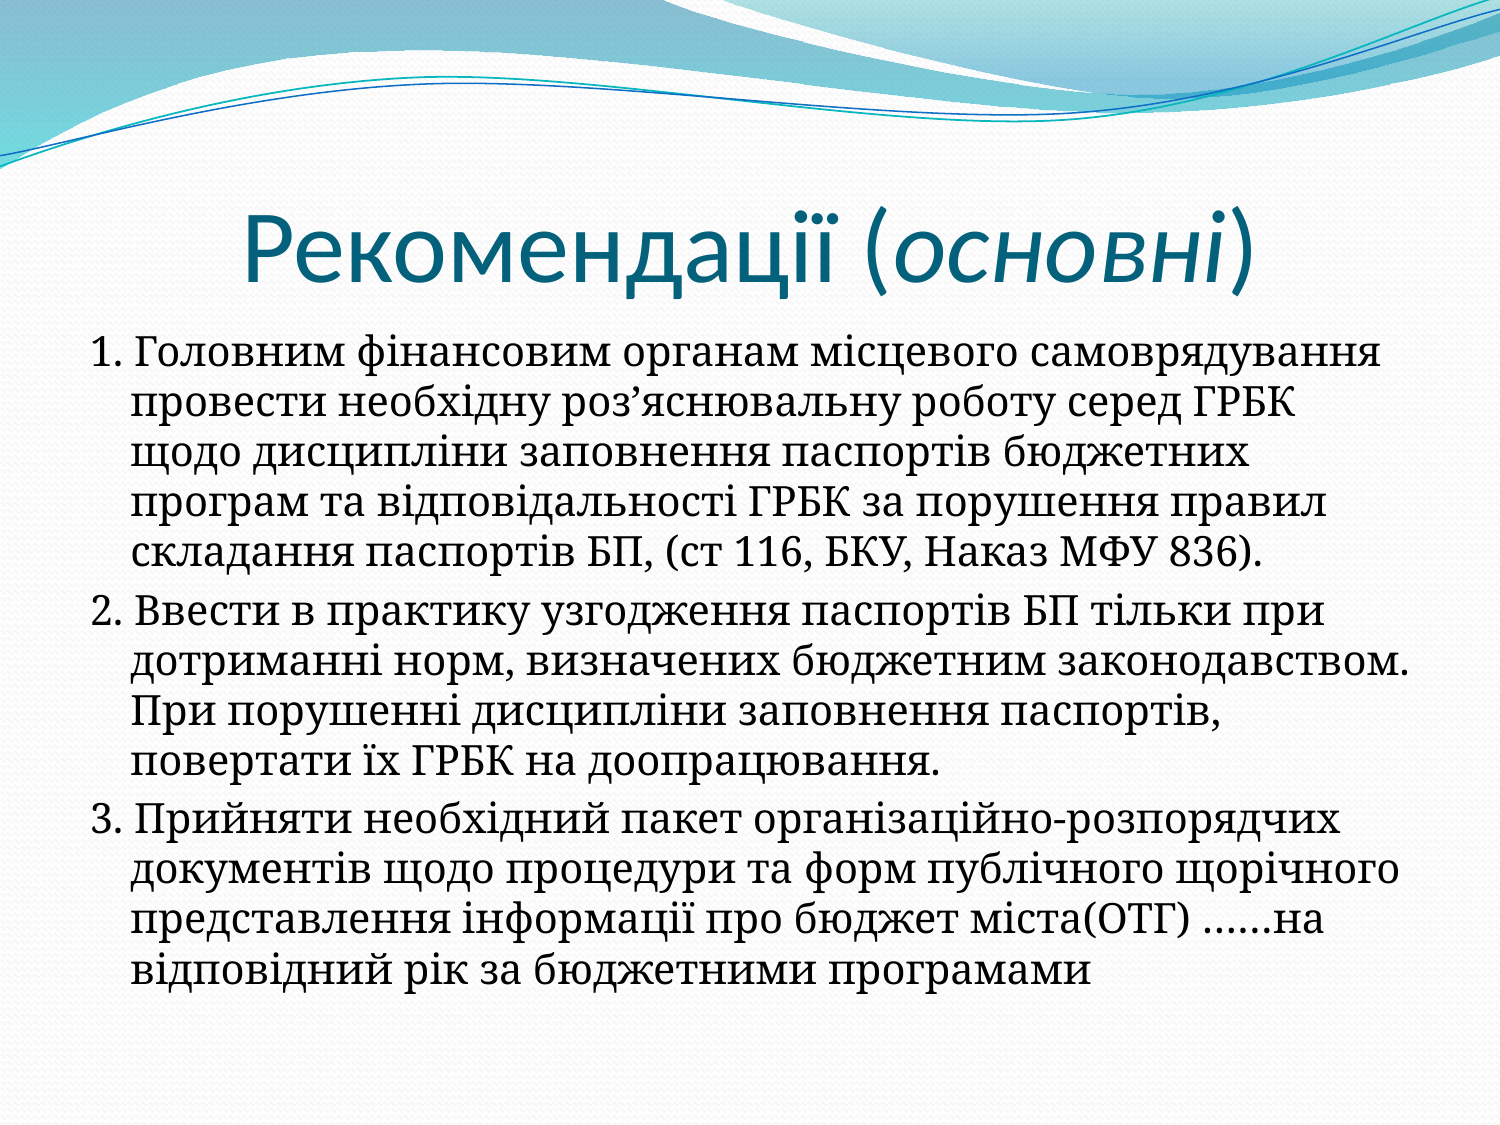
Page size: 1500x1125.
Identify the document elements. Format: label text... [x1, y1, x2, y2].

list 1. Головним фінансовим органам місцевого самоврядування провести необхідну роз’яснювальну роботу серед ГРБК щодо дисципліни заповнення паспортів бюджетних програм та відповідальності ГРБК за порушення правил складання паспортів БП, (ст 116, БКУ, Наказ МФУ 836). 2. Ввести в практику узгодження паспортів БП тільки при дотриманні норм, визначених бюджетним законодавством. При порушенні дисципліни заповнення паспортів, повертати їх ГРБК на доопрацювання. 3. Прийняти необхідний пакет організаційно-розпорядчих документів щодо процедури та форм публічного щорічного представлення інформації про бюджет міста(ОТГ) ……на відповідний рік за бюджетними програмами [75, 317, 1425, 1038]
title Рекомендації (основні) [75, 115, 1425, 303]
